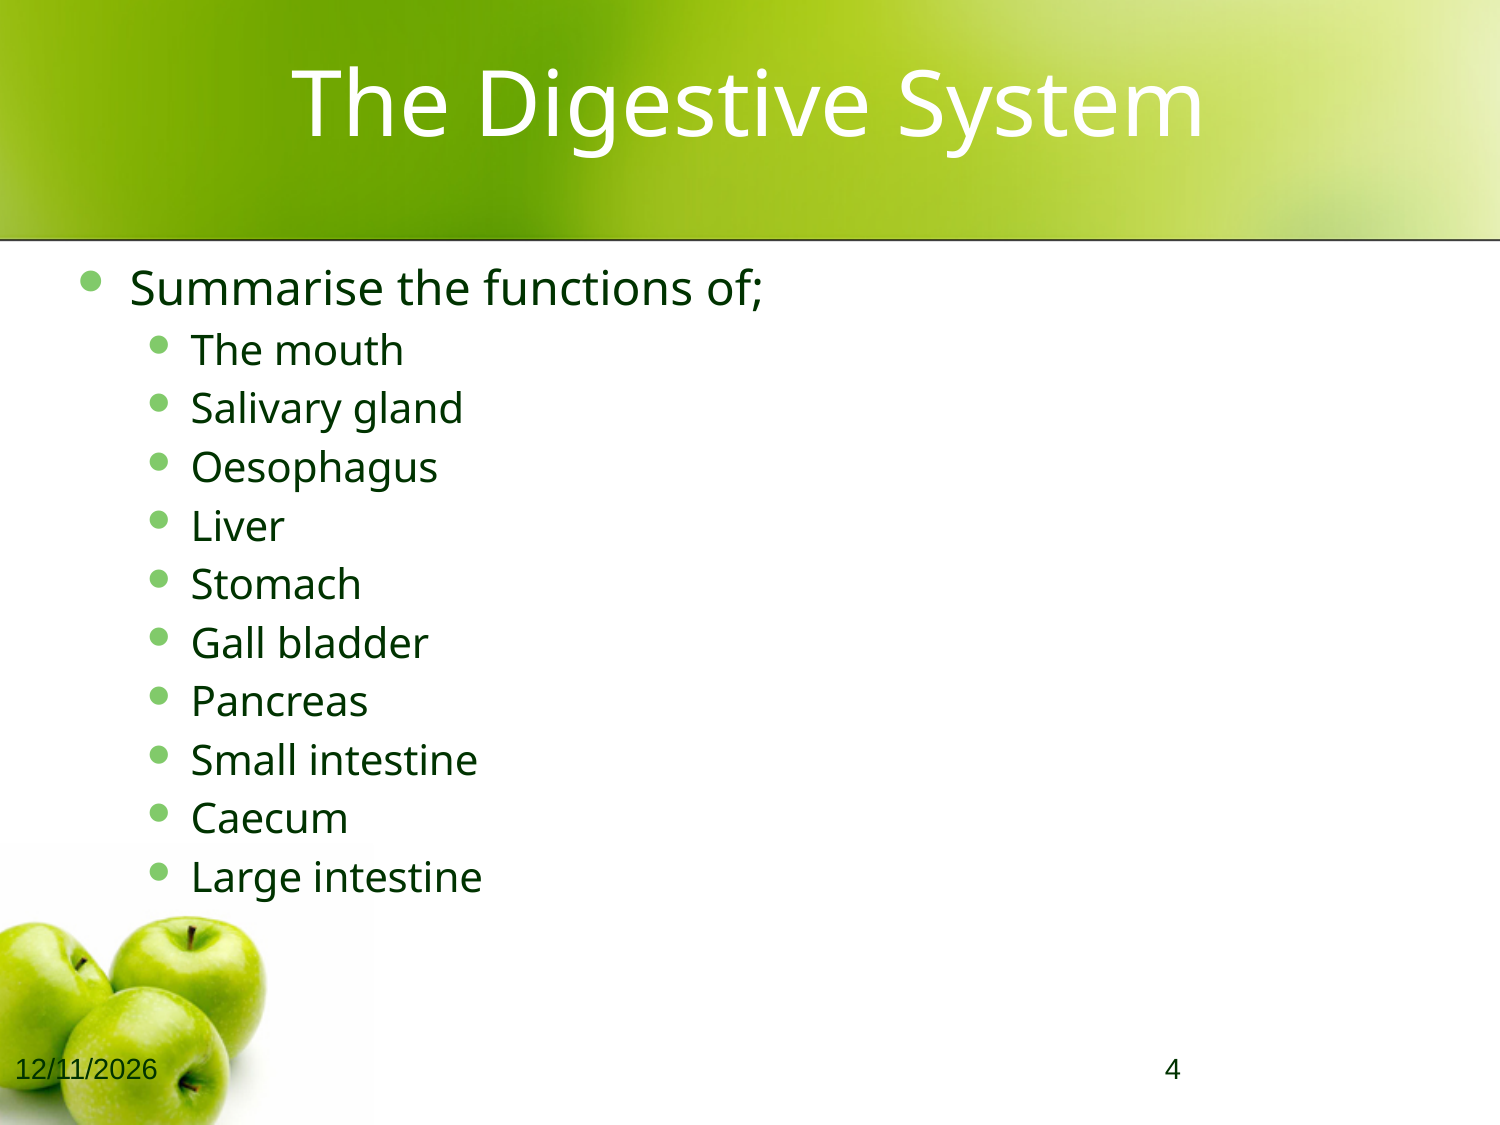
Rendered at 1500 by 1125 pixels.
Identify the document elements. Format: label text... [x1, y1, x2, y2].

title The Digestive System [62, 24, 1438, 176]
slide_number 4 [1149, 1042, 1500, 1103]
list Summarise the functions of; The mouth Salivary gland Oesophagus Liver Stomach Gall bladder Pancreas Small intestine Caecum Large intestine [62, 249, 1438, 913]
picture [0, 0, 1500, 1125]
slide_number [0, 1042, 350, 1103]
